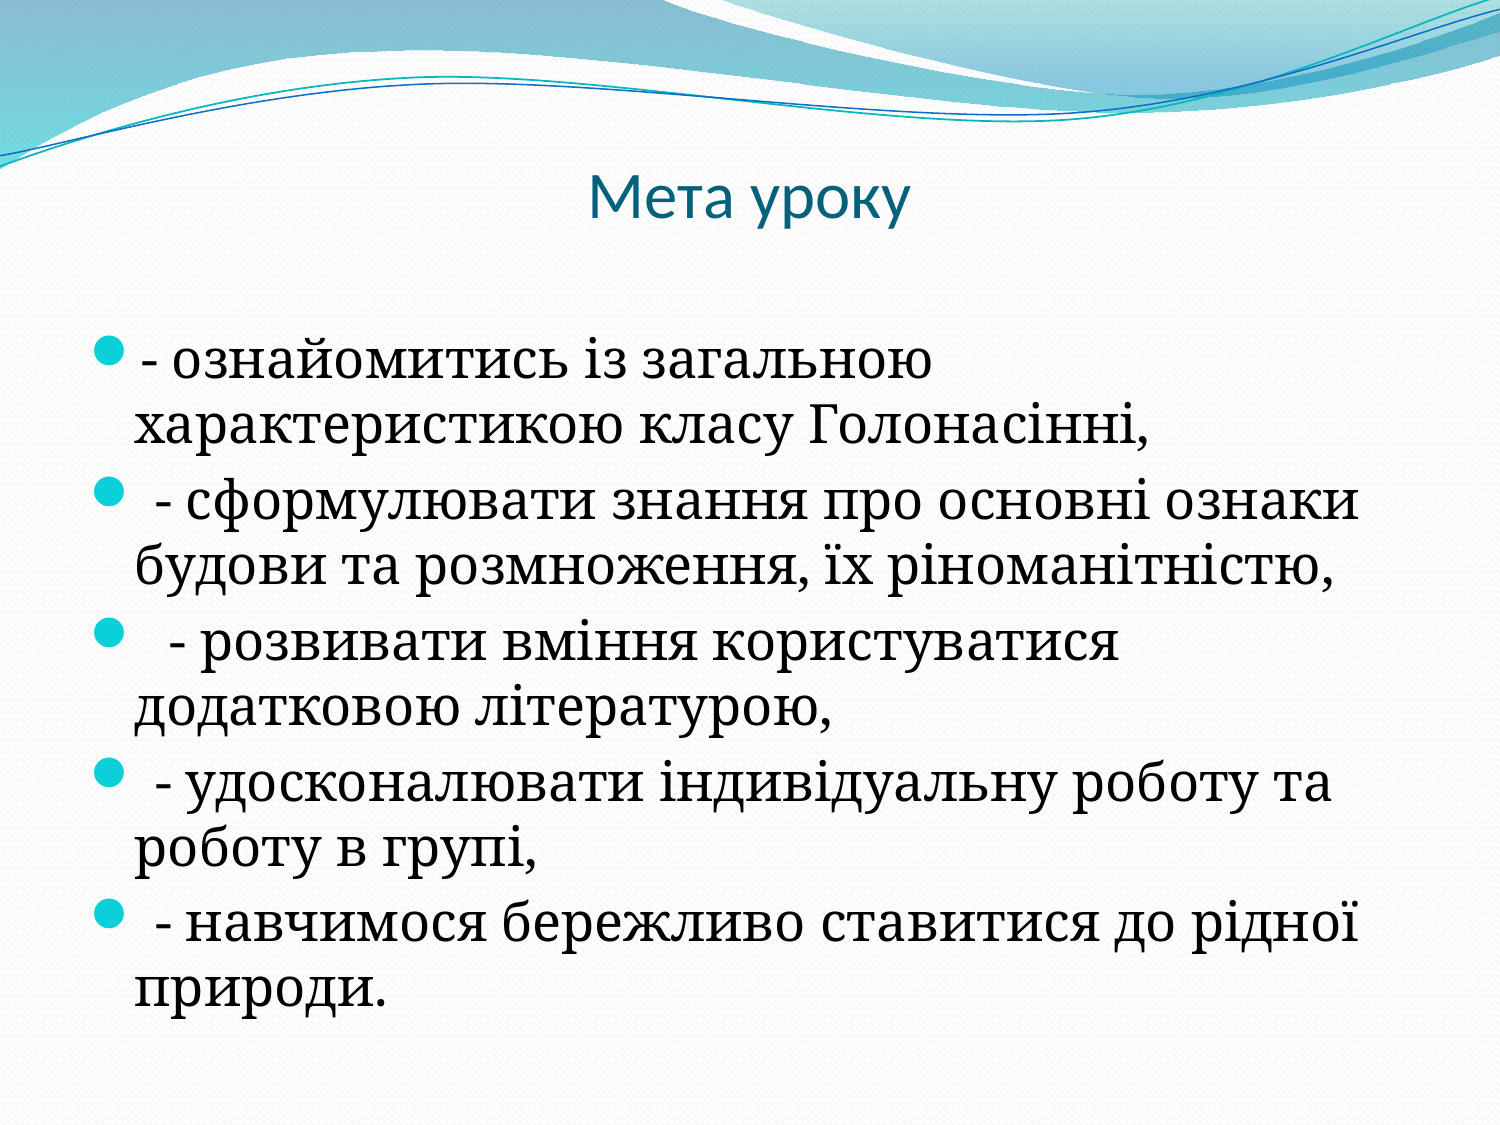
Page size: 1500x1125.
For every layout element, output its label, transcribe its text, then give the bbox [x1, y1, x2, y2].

title Мета уроку [75, 115, 1425, 232]
list - ознайомитись із загальною характеристикою класу Голонасінні, - сформулювати знання про основні ознаки будови та розмноження, їх ріноманітністю, - розвивати вміння користуватися додатковою літературою, - удосконалювати індивідуальну роботу та роботу в групі, - навчимося бережливо ставитися до рідної природи. [75, 317, 1425, 1038]
